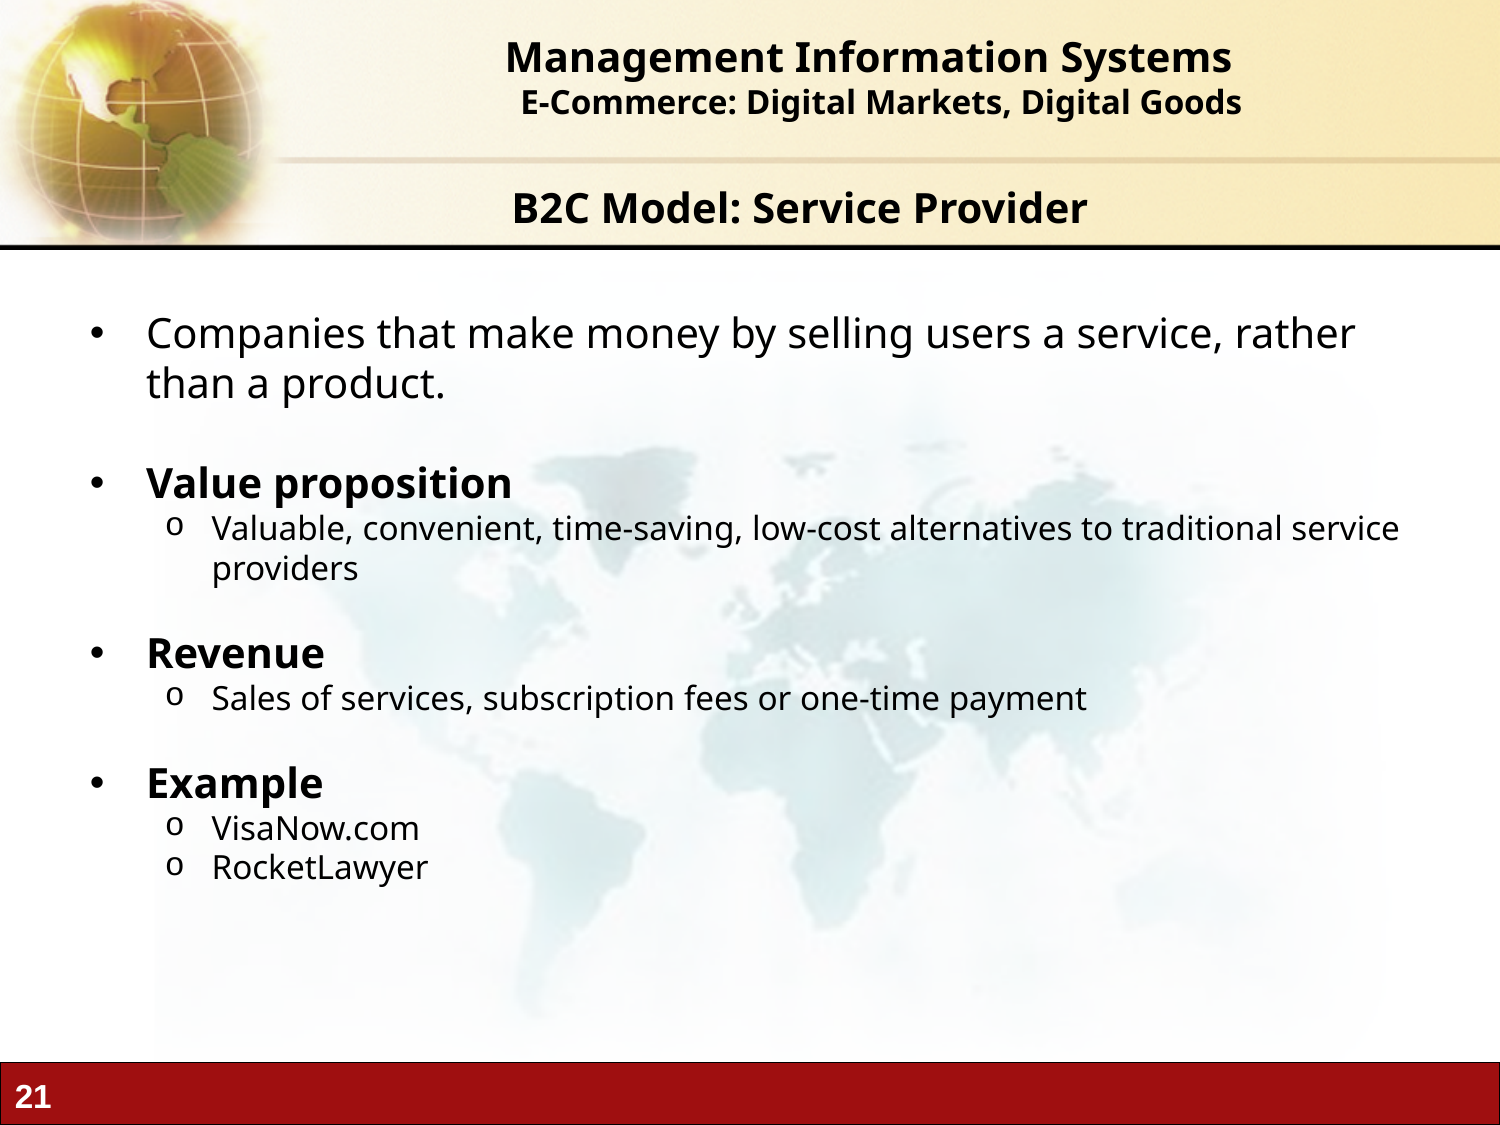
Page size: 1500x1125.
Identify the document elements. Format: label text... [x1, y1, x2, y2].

text_box Companies that make money by selling users a service, rather than a product. Value proposition Valuable, convenient, time-saving, low-cost alternatives to traditional service providers Revenue Sales of services, subscription fees or one-time payment Example VisaNow.com RocketLawyer [75, 299, 1450, 1025]
picture [0, 0, 1500, 1062]
text_box B2C Model: Service Provider [262, 174, 1338, 240]
text_box Management Information Systems E-Commerce: Digital Markets, Digital Goods [237, 32, 1500, 119]
